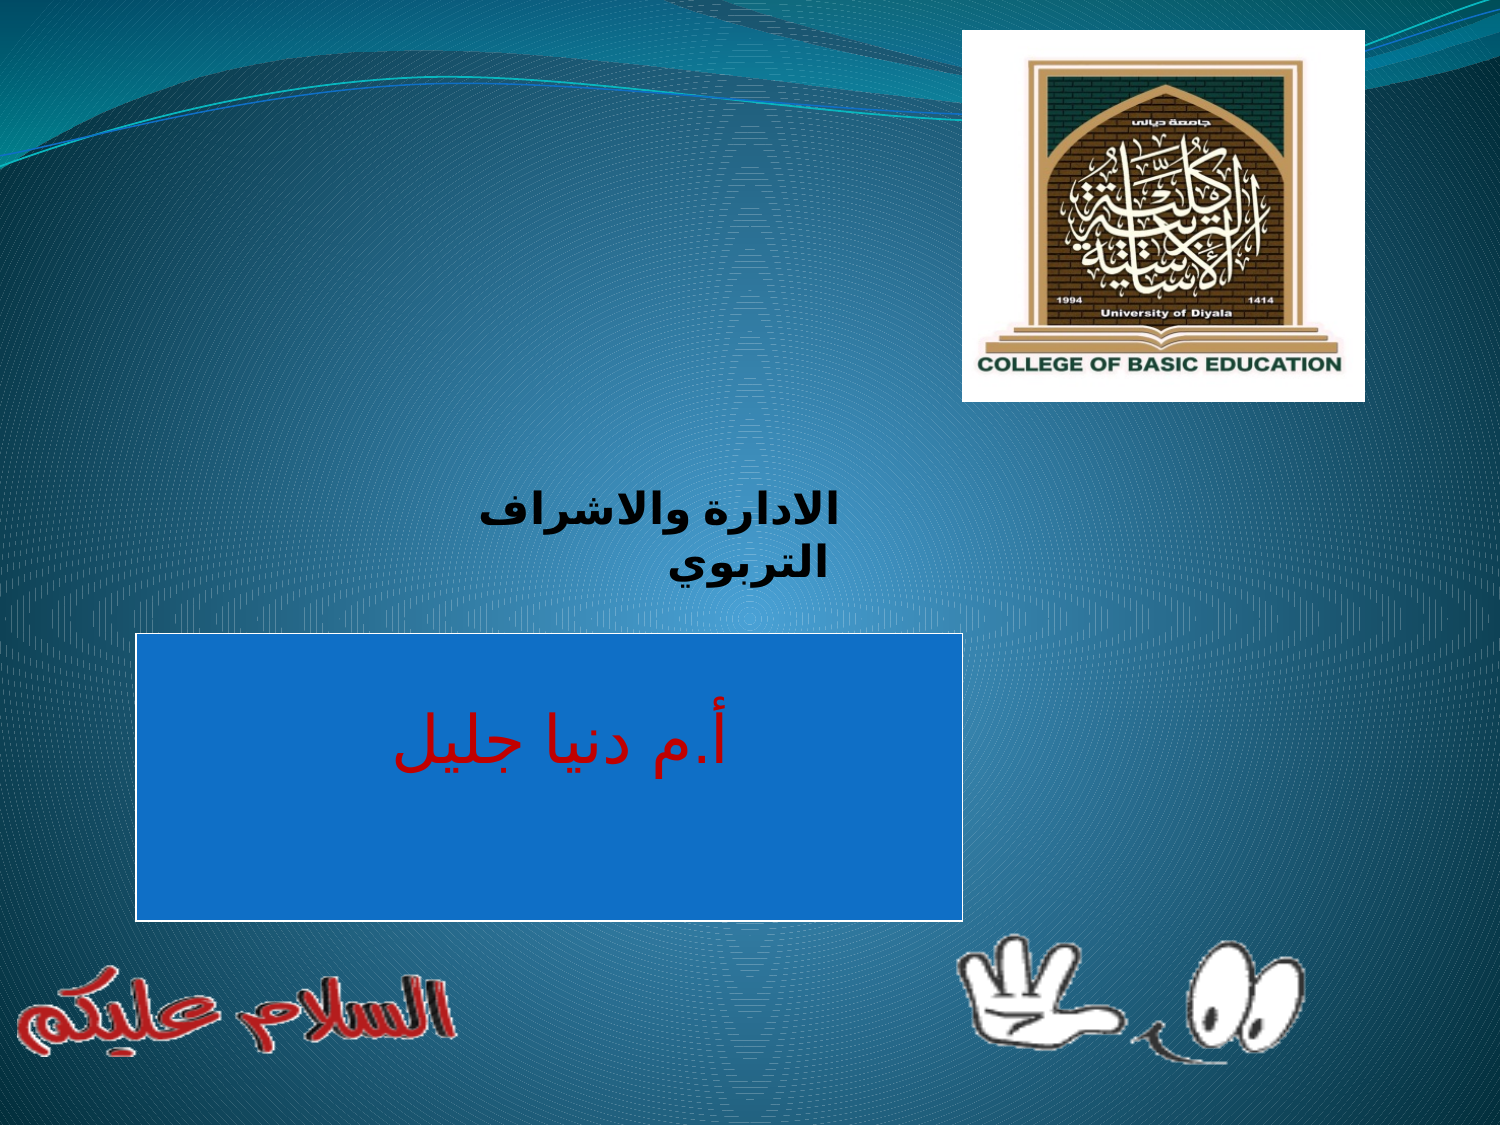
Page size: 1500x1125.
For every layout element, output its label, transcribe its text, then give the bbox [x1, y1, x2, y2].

subtitle أ.م دنيا جليل [135, 633, 963, 921]
picture [962, 30, 1365, 402]
picture [926, 930, 1315, 1091]
picture [17, 963, 468, 1057]
title الادارة والاشراف التربوي [324, 479, 845, 587]
